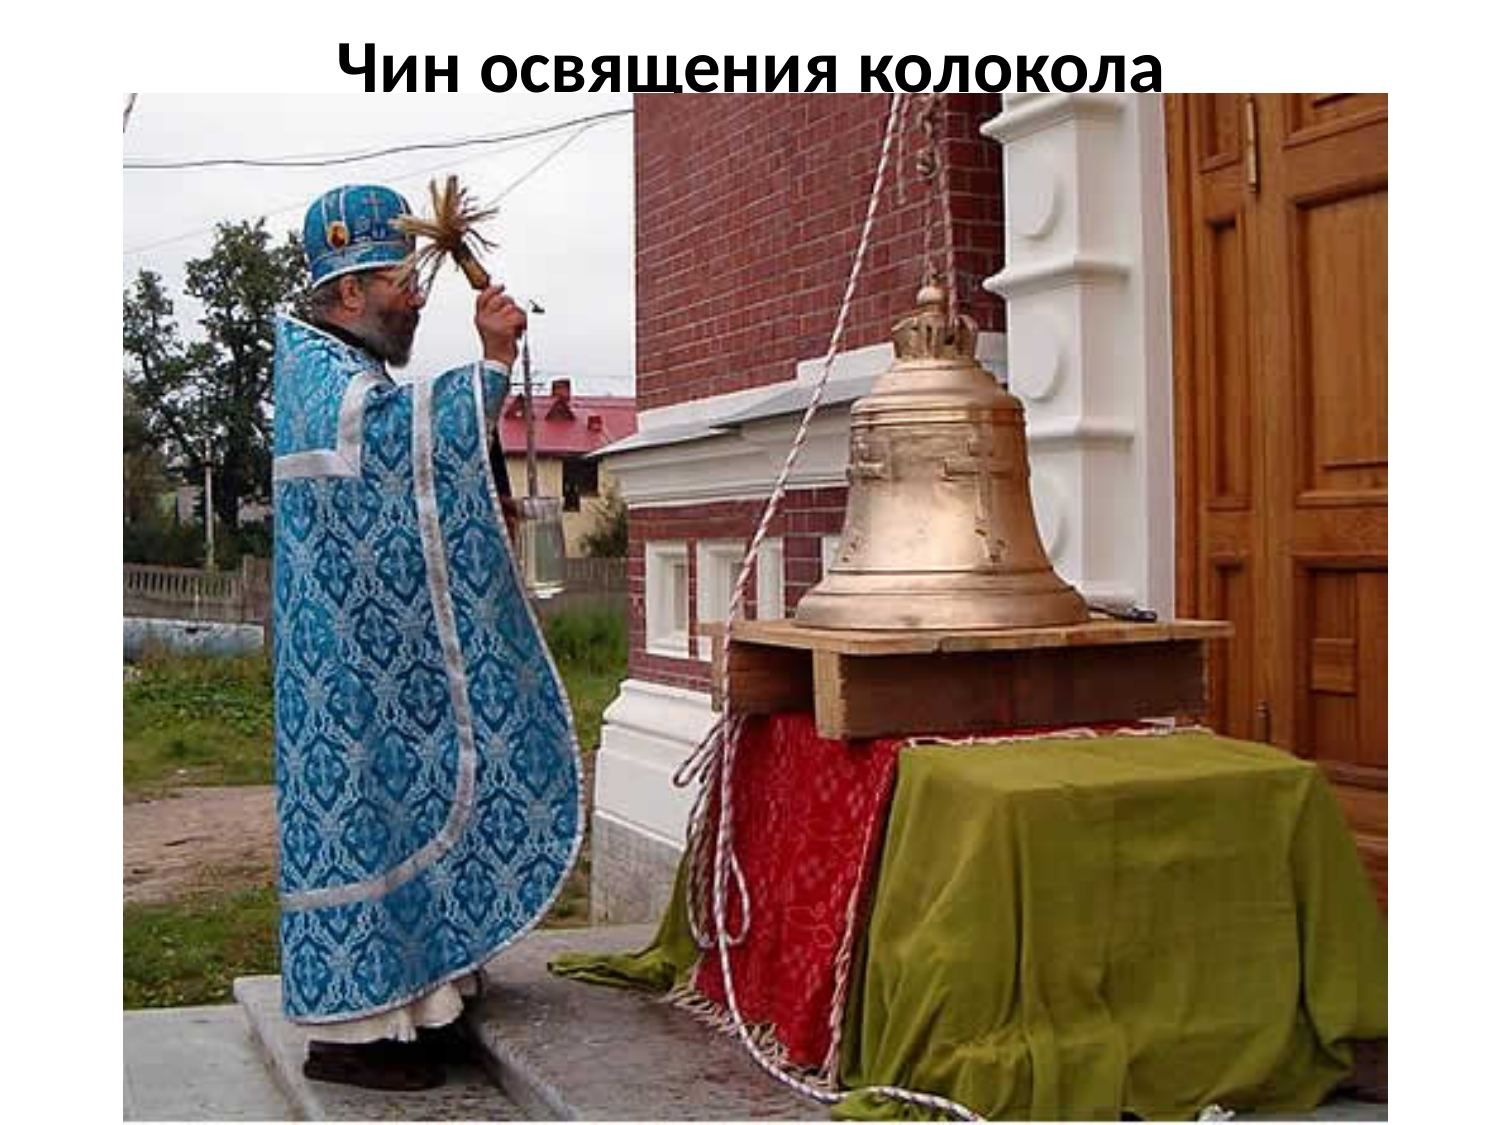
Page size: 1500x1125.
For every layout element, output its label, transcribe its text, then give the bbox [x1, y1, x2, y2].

picture [123, 93, 1389, 1125]
title Чин освящения колокола [76, 0, 1427, 126]
